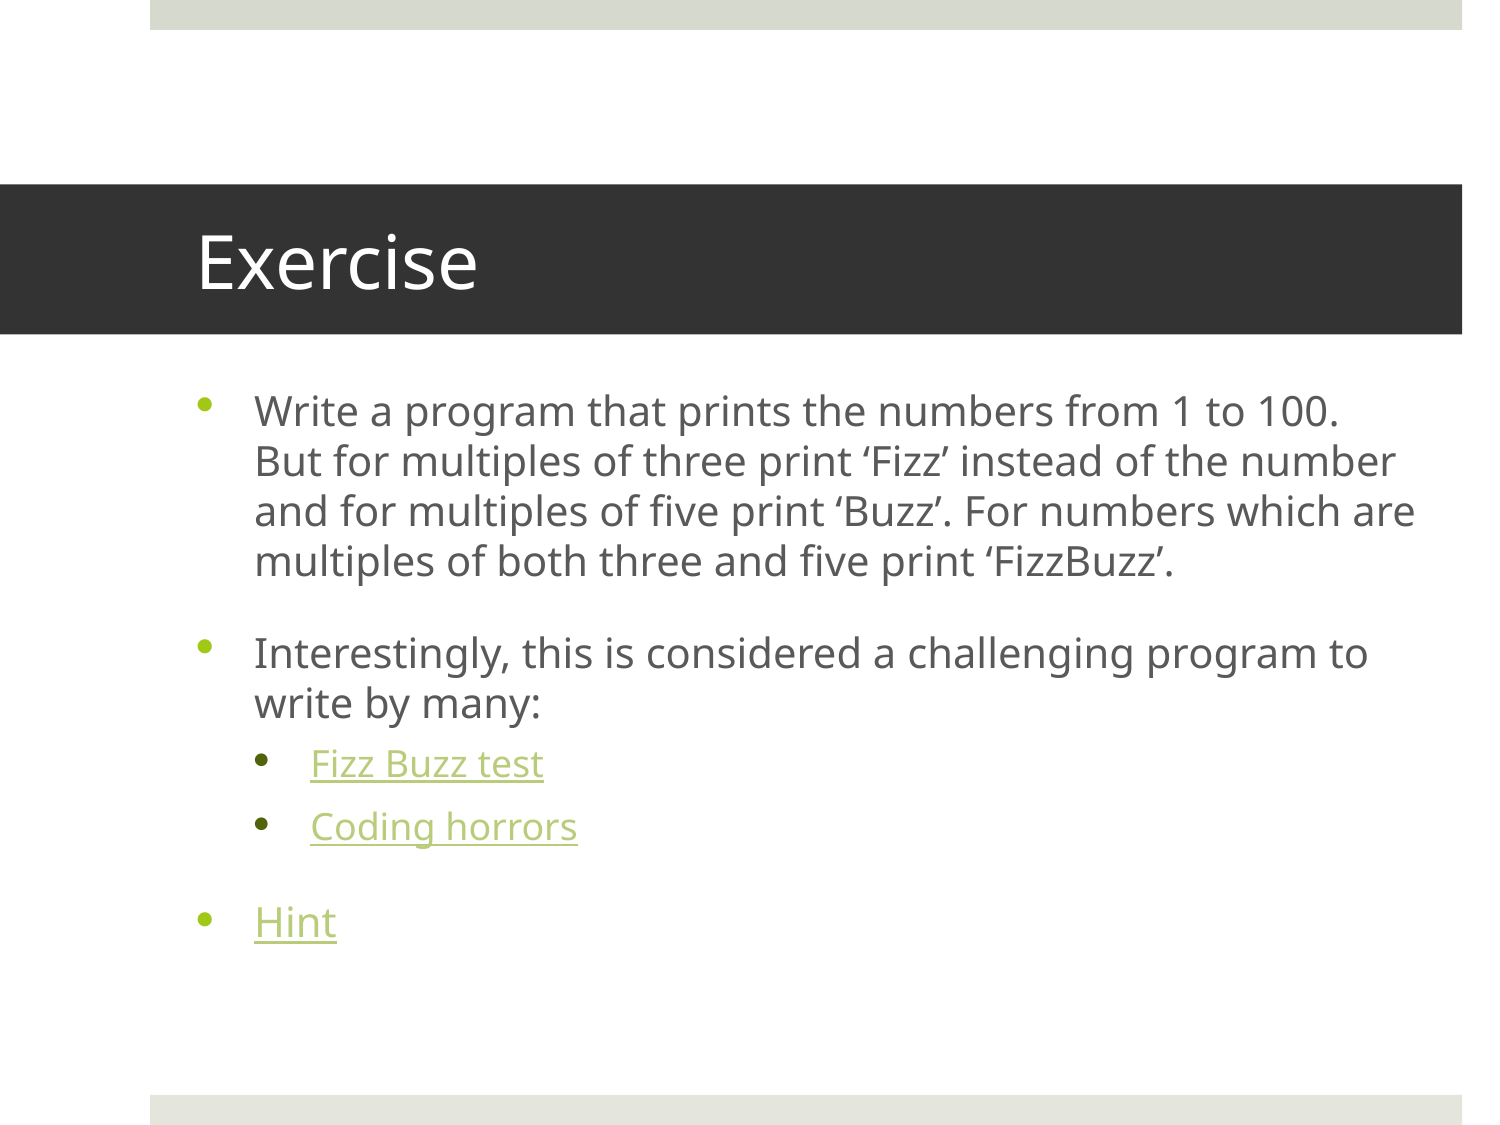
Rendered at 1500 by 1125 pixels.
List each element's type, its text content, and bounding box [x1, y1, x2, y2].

title Exercise [0, 184, 1463, 335]
list Write a program that prints the numbers from 1 to 100. But for multiples of three print ‘Fizz’ instead of the number and for multiples of five print ‘Buzz’. For numbers which are multiples of both three and five print ‘FizzBuzz’. Interestingly, this is considered a challenging program to write by many: Fizz Buzz test Coding horrors Hint [182, 377, 1432, 1072]
